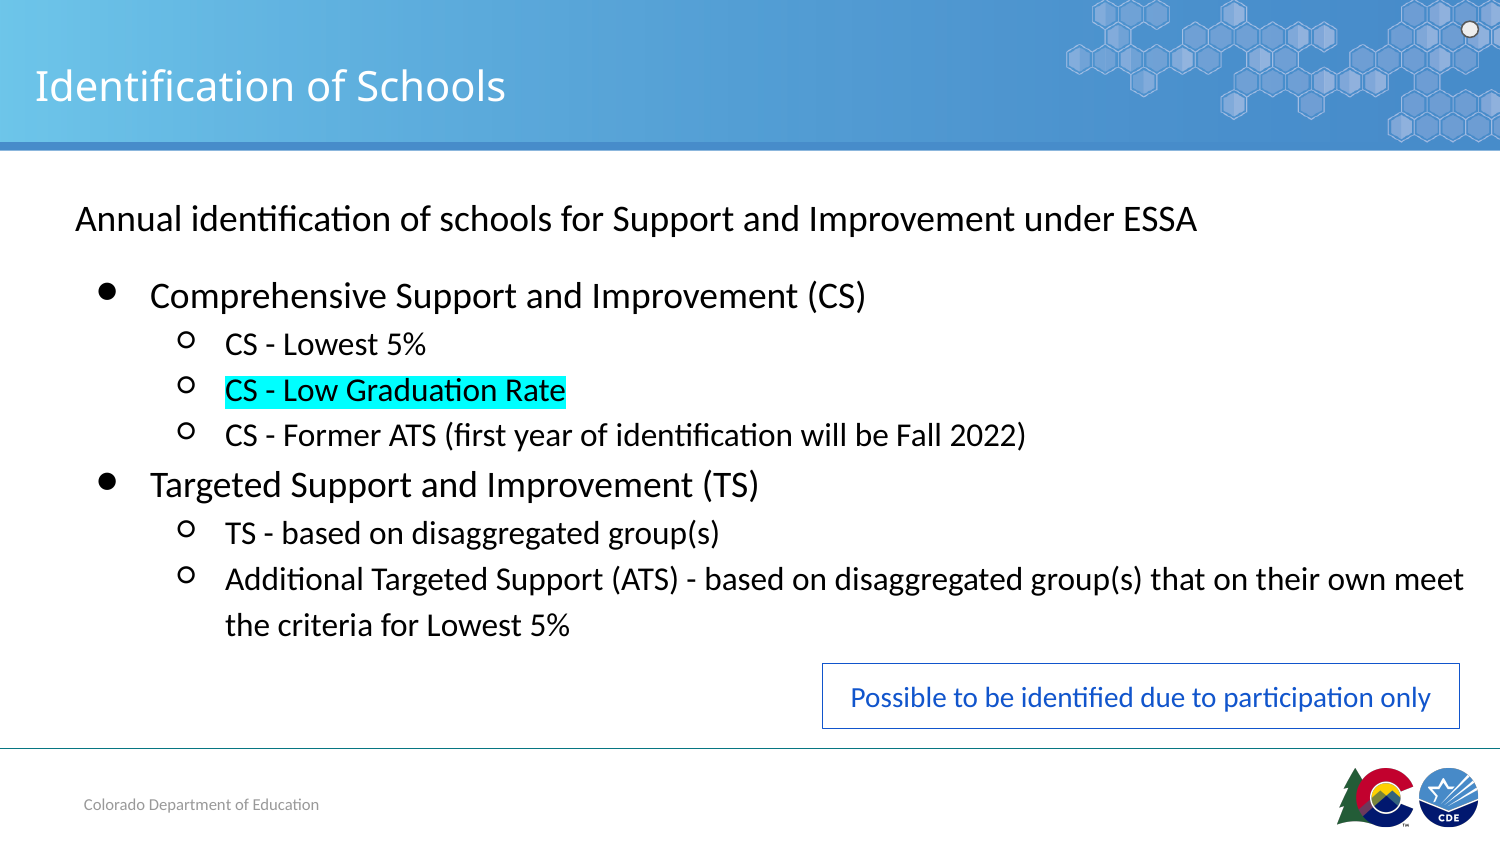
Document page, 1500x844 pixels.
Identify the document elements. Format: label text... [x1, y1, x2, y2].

title Identification of Schools [34, 37, 1433, 132]
picture [1336, 767, 1479, 828]
picture [0, 0, 1500, 151]
text_box Possible to be identified due to participation only [822, 663, 1460, 729]
text_box [1461, 21, 1479, 38]
list Annual identification of schools for Support and Improvement under ESSA Comprehensive Support and Improvement (CS) CS - Lowest 5% CS - Low Graduation Rate CS - Former ATS (first year of identification will be Fall 2022) Targeted Support and Improvement (TS) TS - based on disaggregated group(s) Additional Targeted Support (ATS) - based on disaggregated group(s) that on their own meet the criteria for Lowest 5% [75, 187, 1473, 712]
